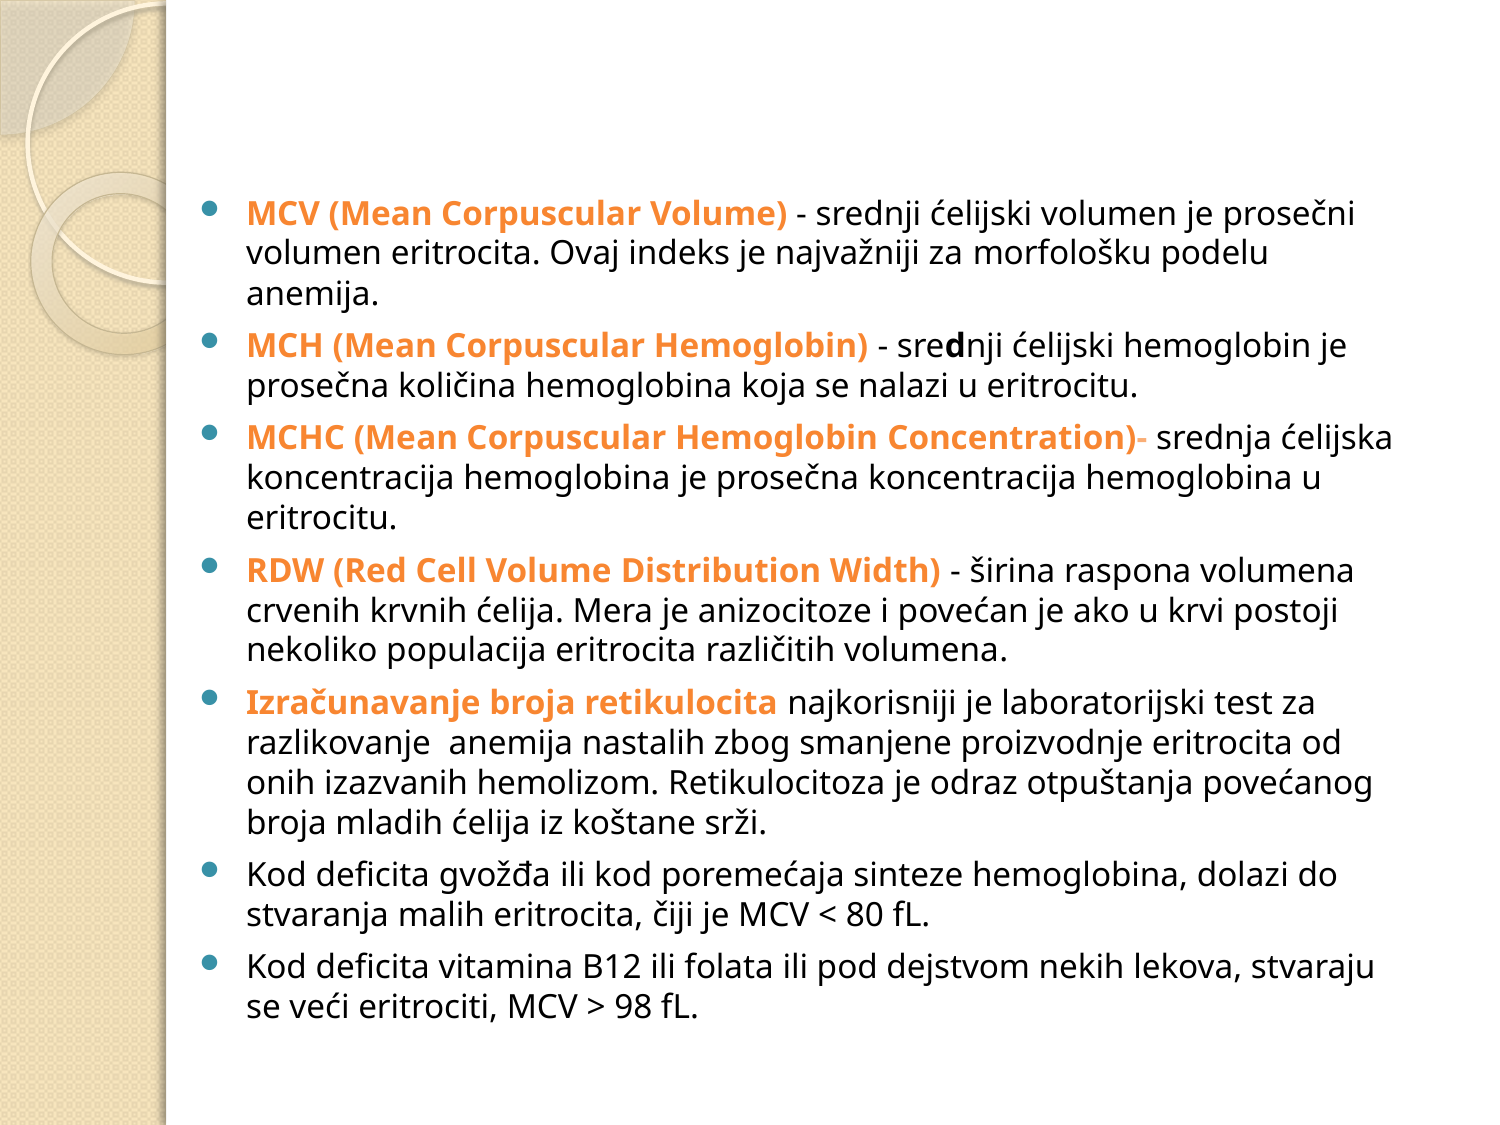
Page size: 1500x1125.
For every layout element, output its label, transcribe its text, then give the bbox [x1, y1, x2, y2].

list MCV (Mean Corpuscular Volume) - srednji ćelijski volumen je prosečni volumen eritrocita. Ovaj indeks je najvažniji za morfološku podelu anemija. MCH (Mean Corpuscular Hemoglobin) - srednji ćelijski hemoglobin je prosečna količina hemoglobina koja se nalazi u eritrocitu. MCHC (Mean Corpuscular Hemoglobin Concentration)- srednja ćelijska koncentracija hemoglobina je prosečna koncentracija hemoglobina u eritrocitu. RDW (Red Cell Volume Distribution Width) - širina raspona volumena crvenih krvnih ćelija. Mera je anizocitoze i povećan je ako u krvi postoji nekoliko populacija eritrocita različitih volumena. Izračunavanje broja retikulocita najkorisniji je laboratorijski test za razlikovanje anemija nastalih zbog smanjene proizvodnje eritrocita od onih izazvanih hemolizom. Retikulocitoza je odraz otpuštanja povećanog broja mladih ćelija iz koštane srži. Kod deficita gvožđa ili kod poremećaja sinteze hemoglobina, dolazi do stvaranja malih eritrocita, čiji je MCV < 80 fL. Kod deficita vitamina B12 ili folata ili pod dejstvom nekih lekova, stvaraju se veći eritrociti, MCV > 98 fL. [171, 184, 1425, 1059]
